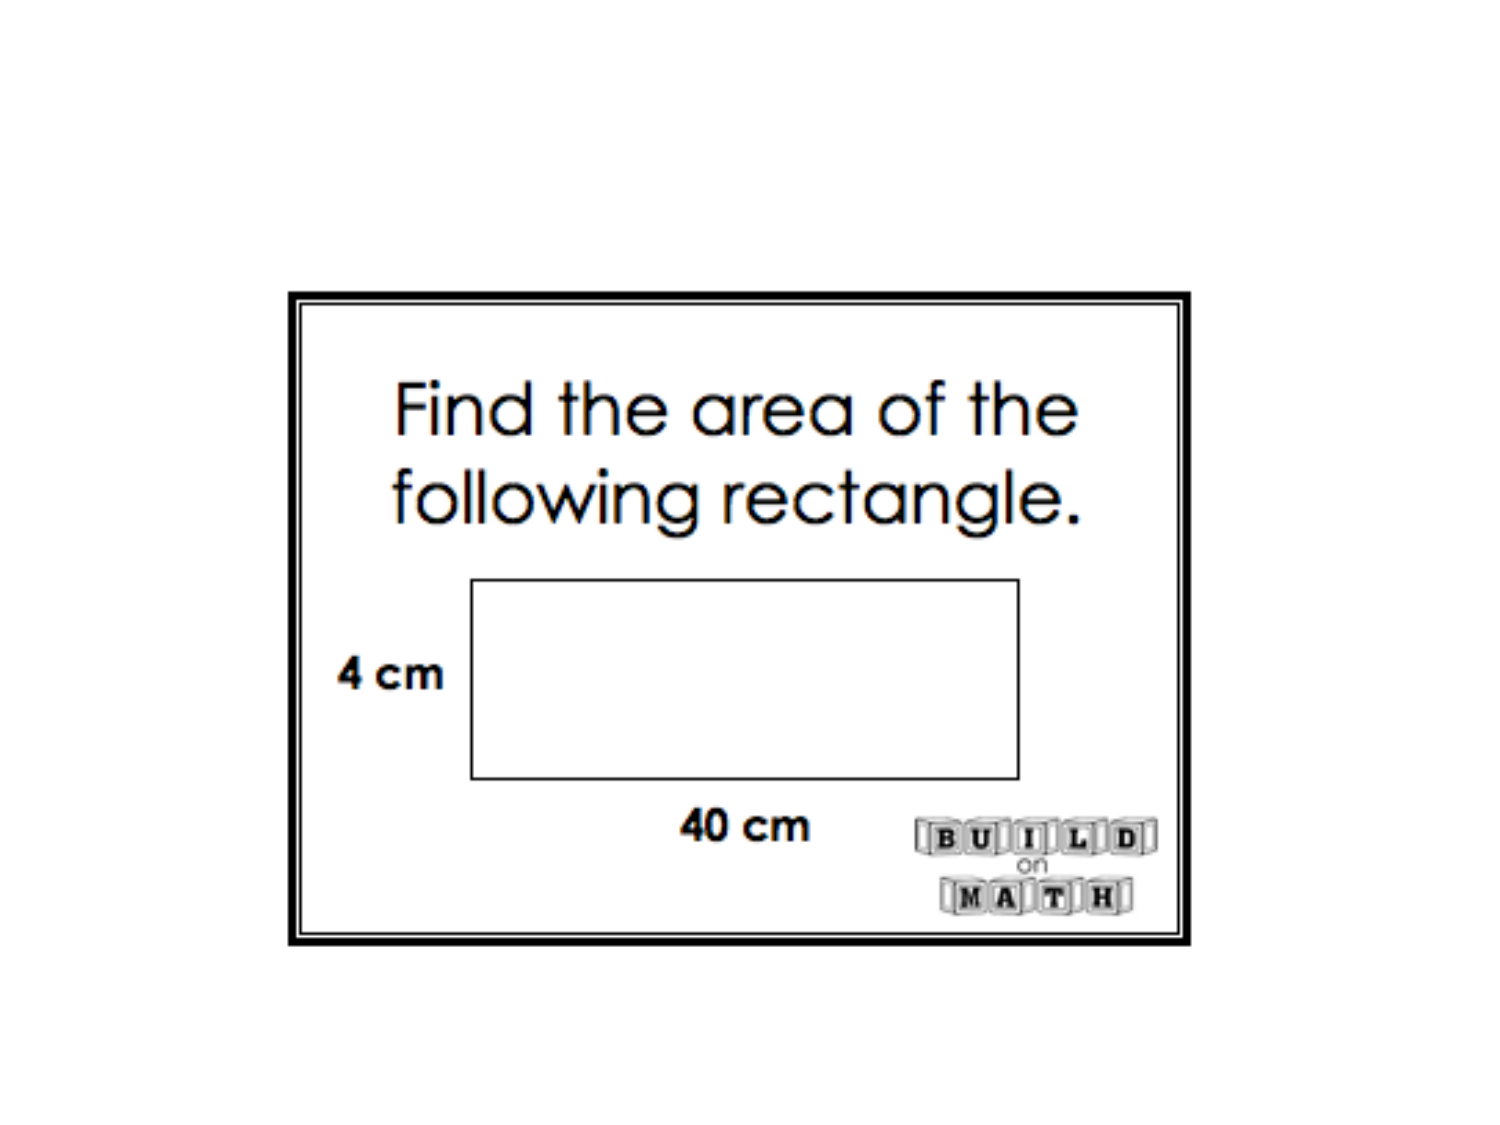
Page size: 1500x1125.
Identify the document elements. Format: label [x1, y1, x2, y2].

list [74, 262, 1426, 1006]
